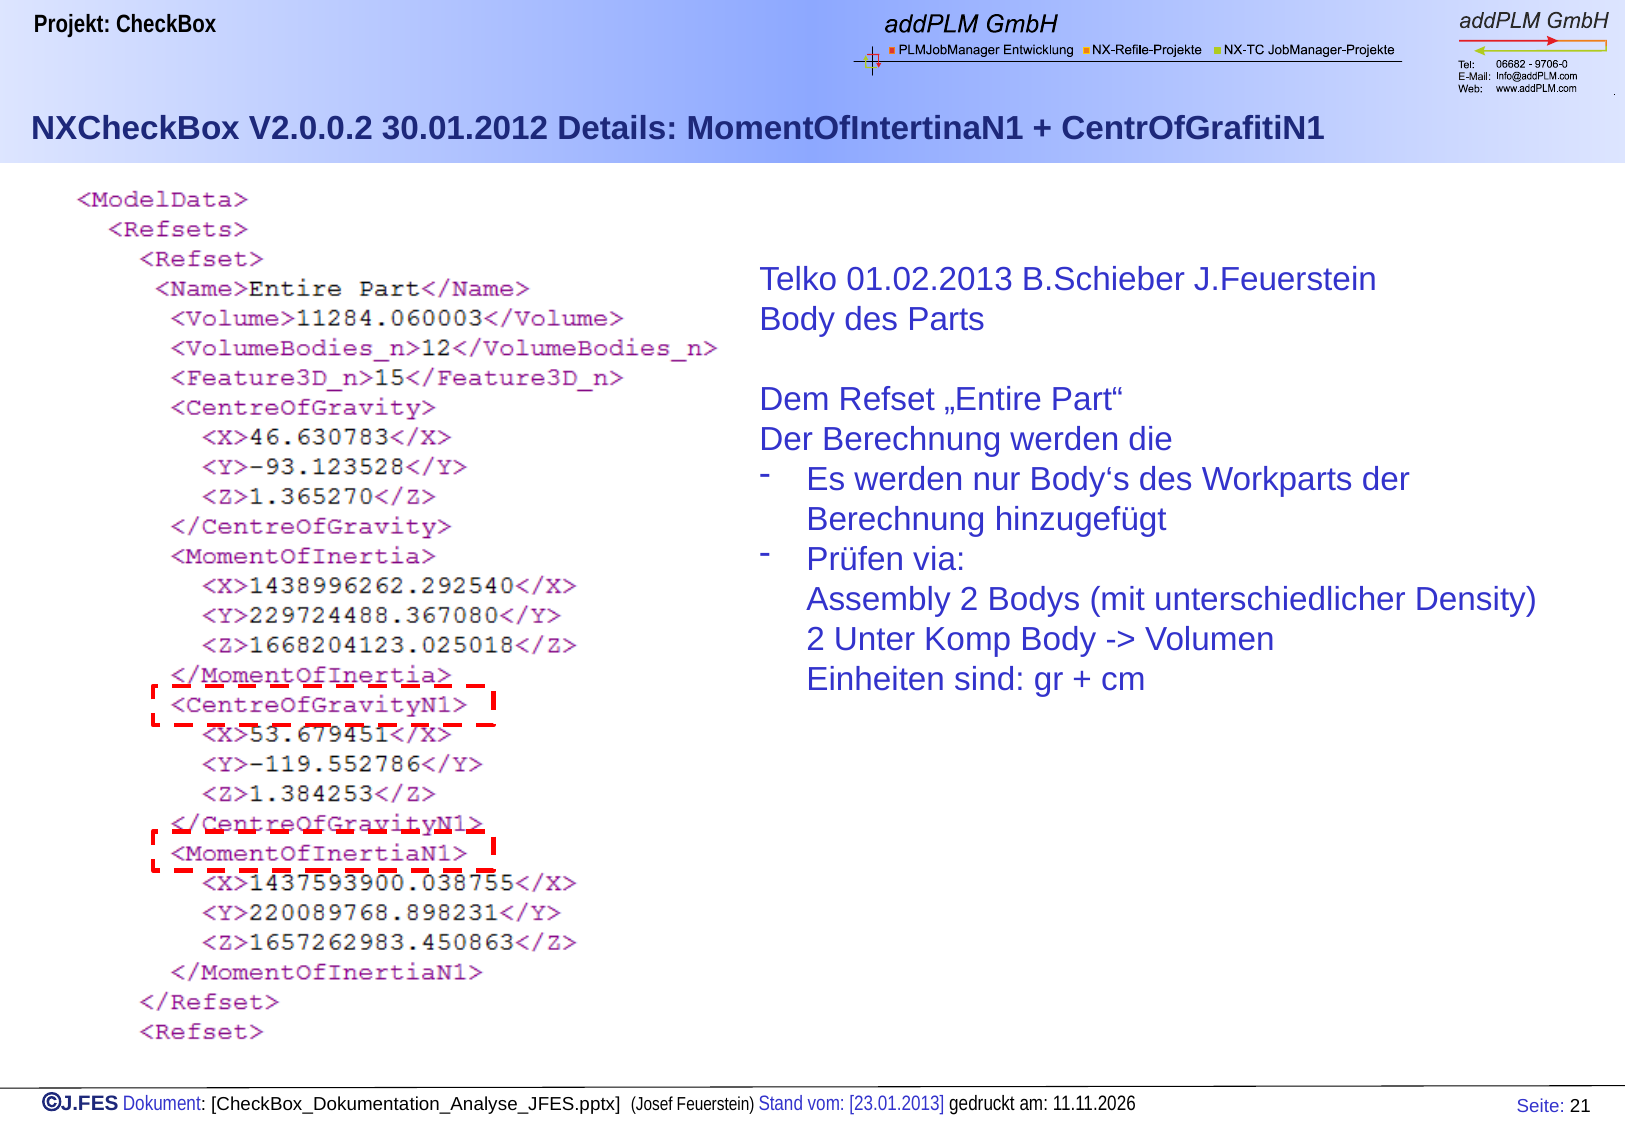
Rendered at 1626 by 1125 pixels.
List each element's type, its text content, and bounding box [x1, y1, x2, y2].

title NXCheckBox V2.0.0.2 30.01.2012 Details: MomentOfIntertinaN1 + CentrOfGrafitiN1 [30, 73, 1600, 148]
picture [72, 185, 745, 1047]
text_box Telko 01.02.2013 B.Schieber J.Feuerstein Body des Parts Dem Refset „Entire Part“ Der Berechnung werden die Es werden nur Body‘s des Workparts der Berechnung hinzugefügt Prüfen via: Assembly 2 Bodys (mit unterschiedlicher Density) 2 Unter Komp Body -> Volumen Einheiten sind: gr + cm [751, 250, 1595, 704]
